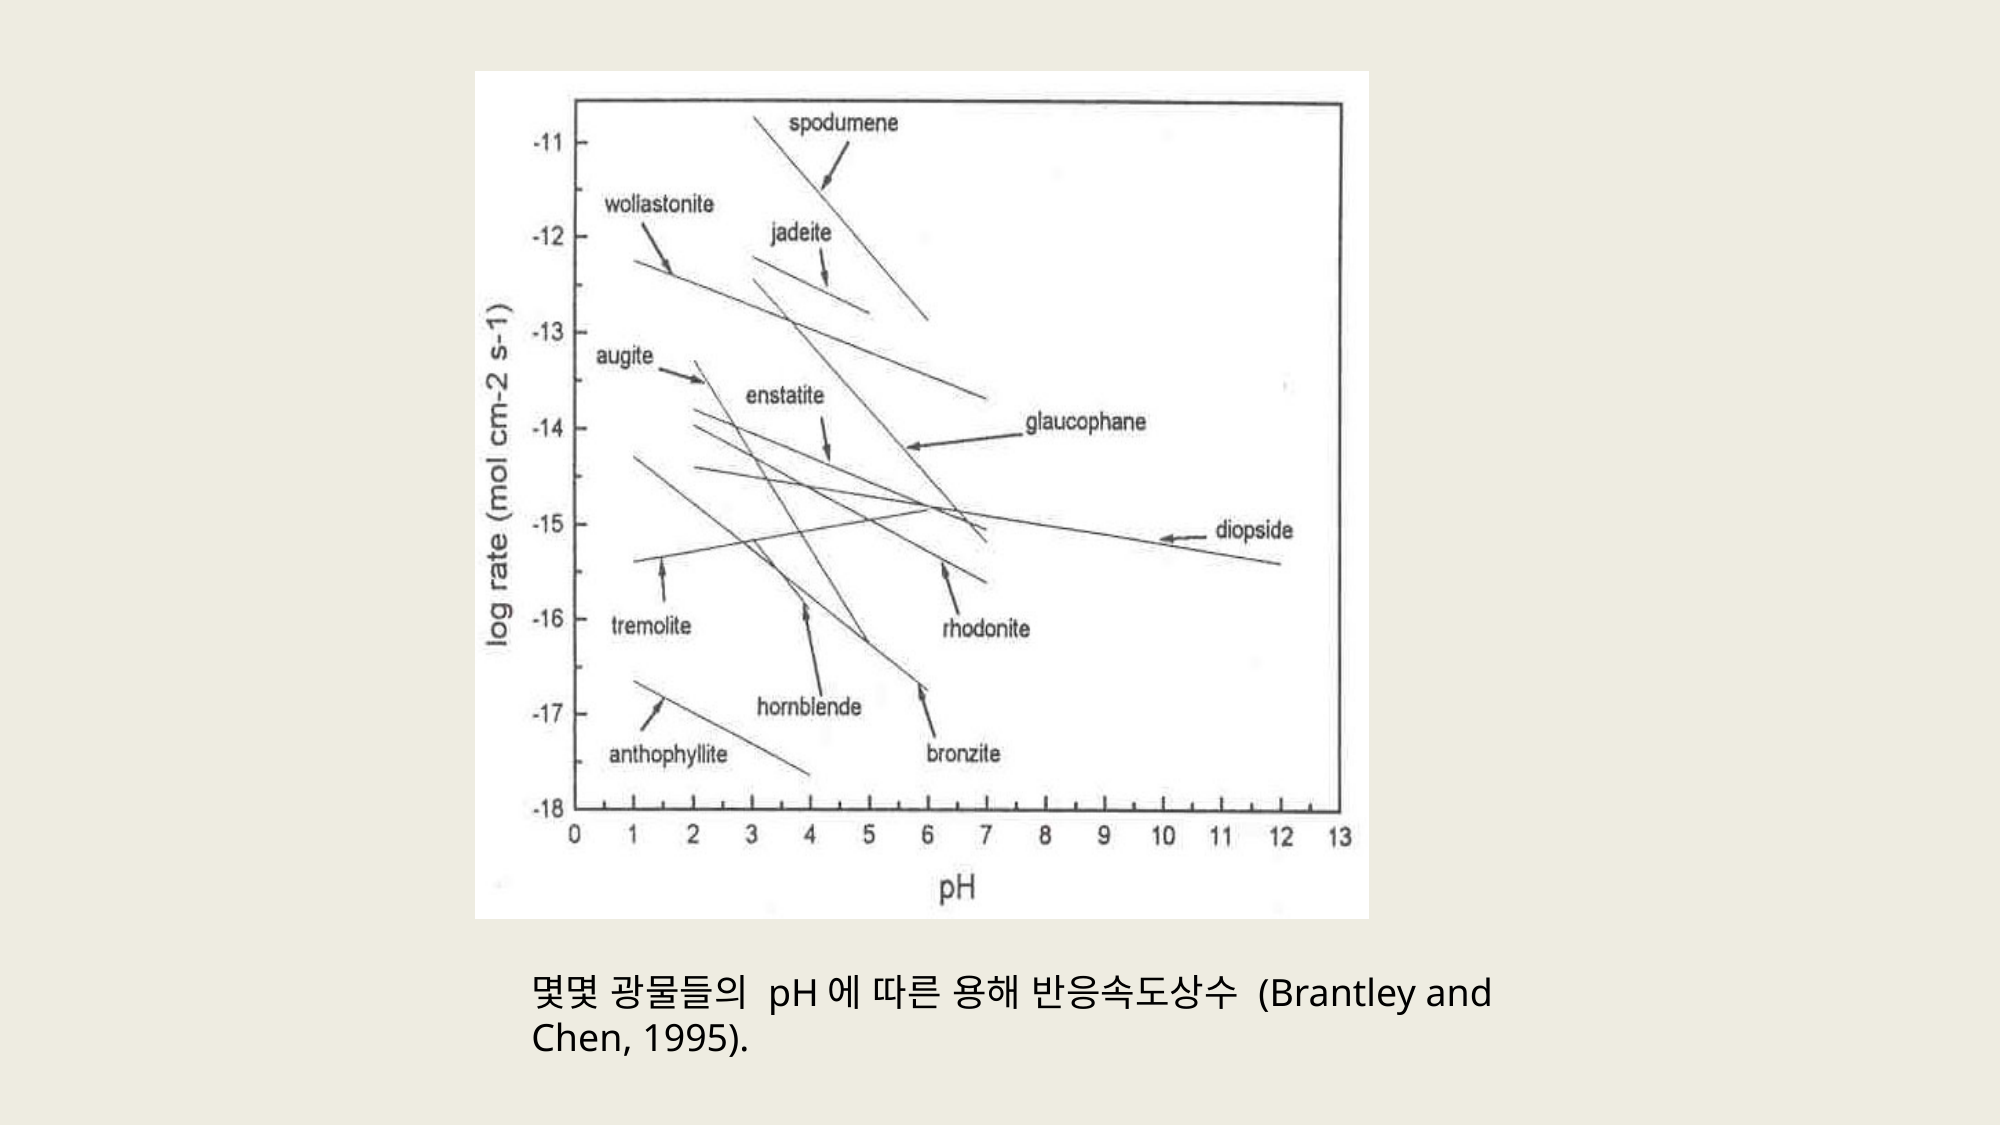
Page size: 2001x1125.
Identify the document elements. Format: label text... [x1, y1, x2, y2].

picture [475, 71, 1369, 919]
text_box 몇몇 광물들의 pH에 따른 용해 반응속도상수 (Brantley and Chen, 1995). [516, 961, 1517, 1066]
